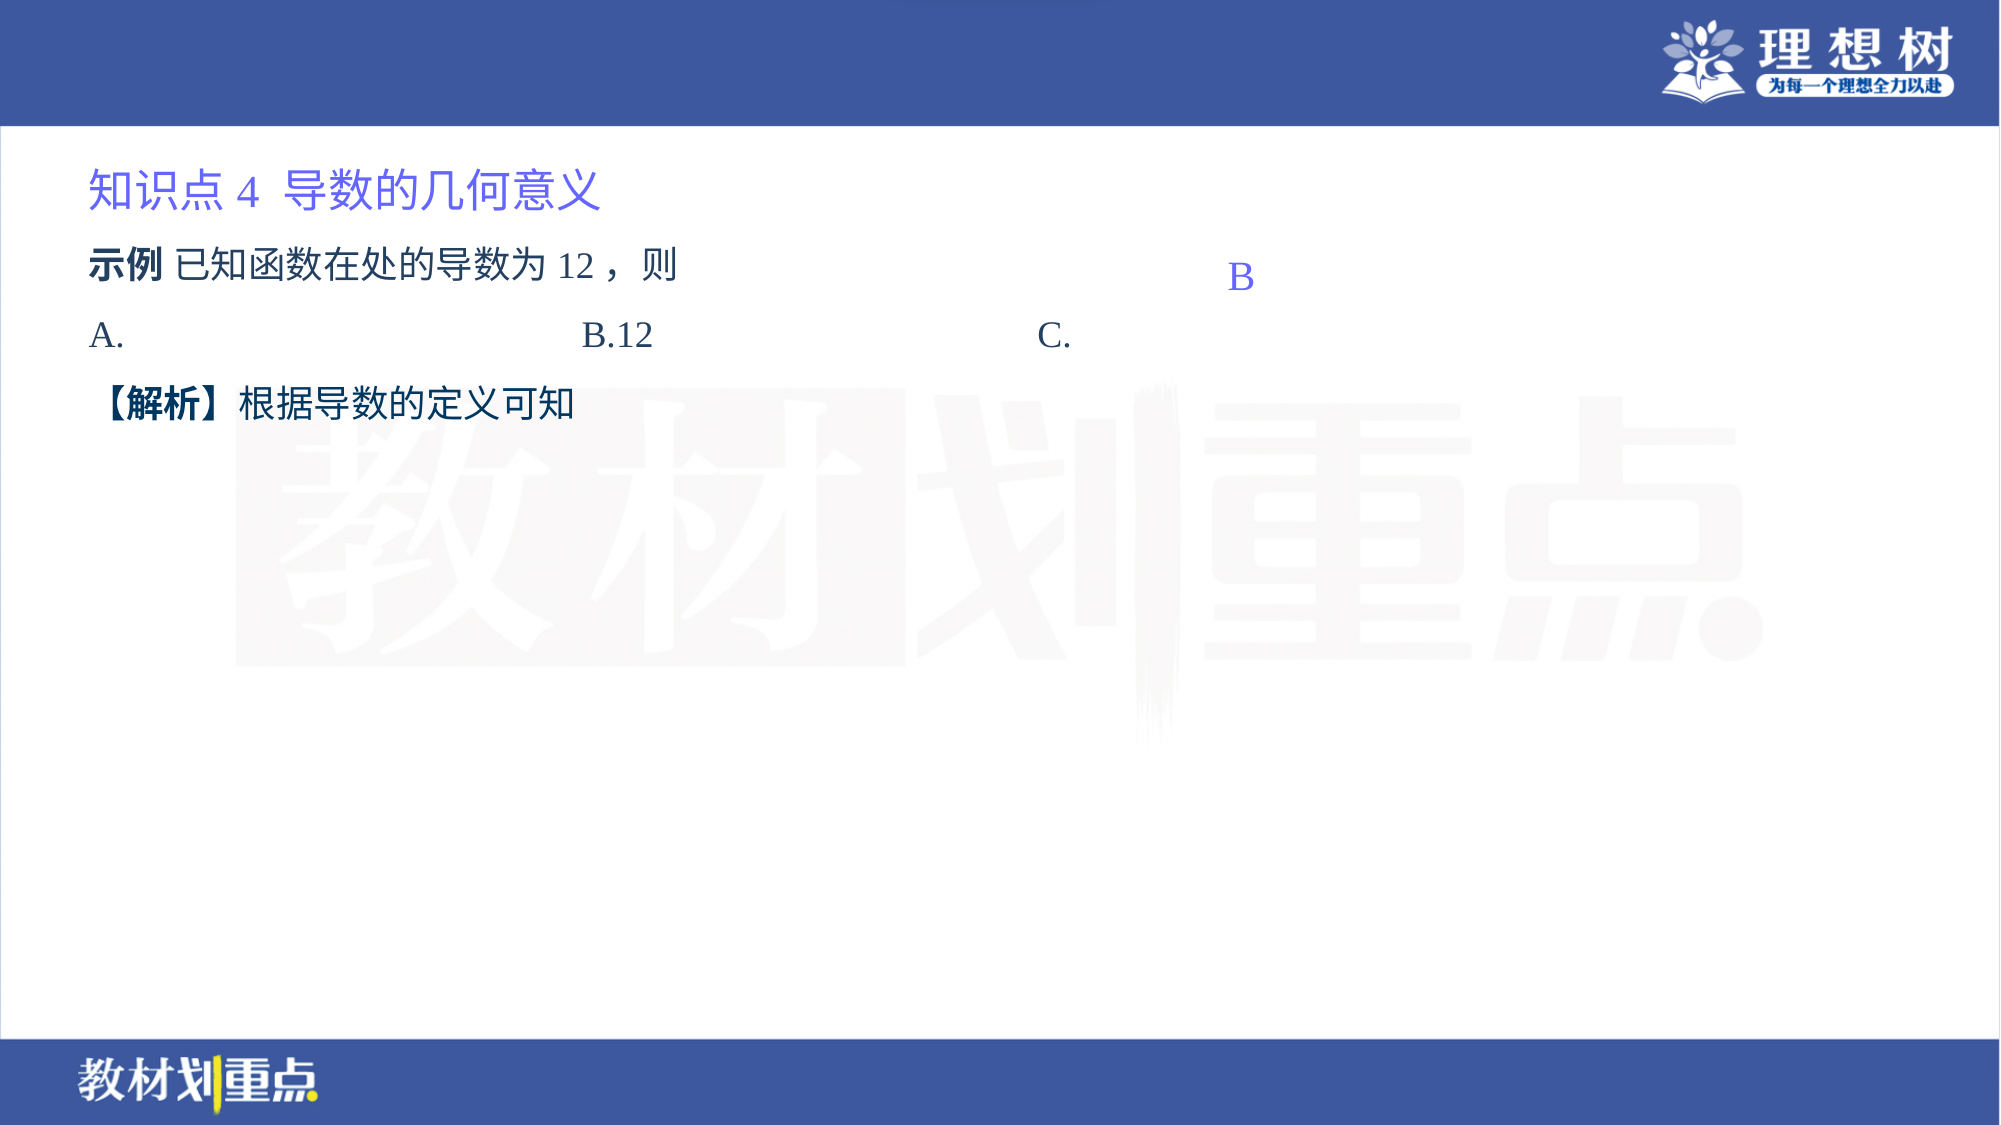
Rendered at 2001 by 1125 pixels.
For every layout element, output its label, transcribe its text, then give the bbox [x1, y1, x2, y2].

text_box 知识点4 导数的几何意义 [88, 135, 1911, 276]
text_box B [1212, 246, 1271, 297]
picture [0, 0, 2000, 1125]
